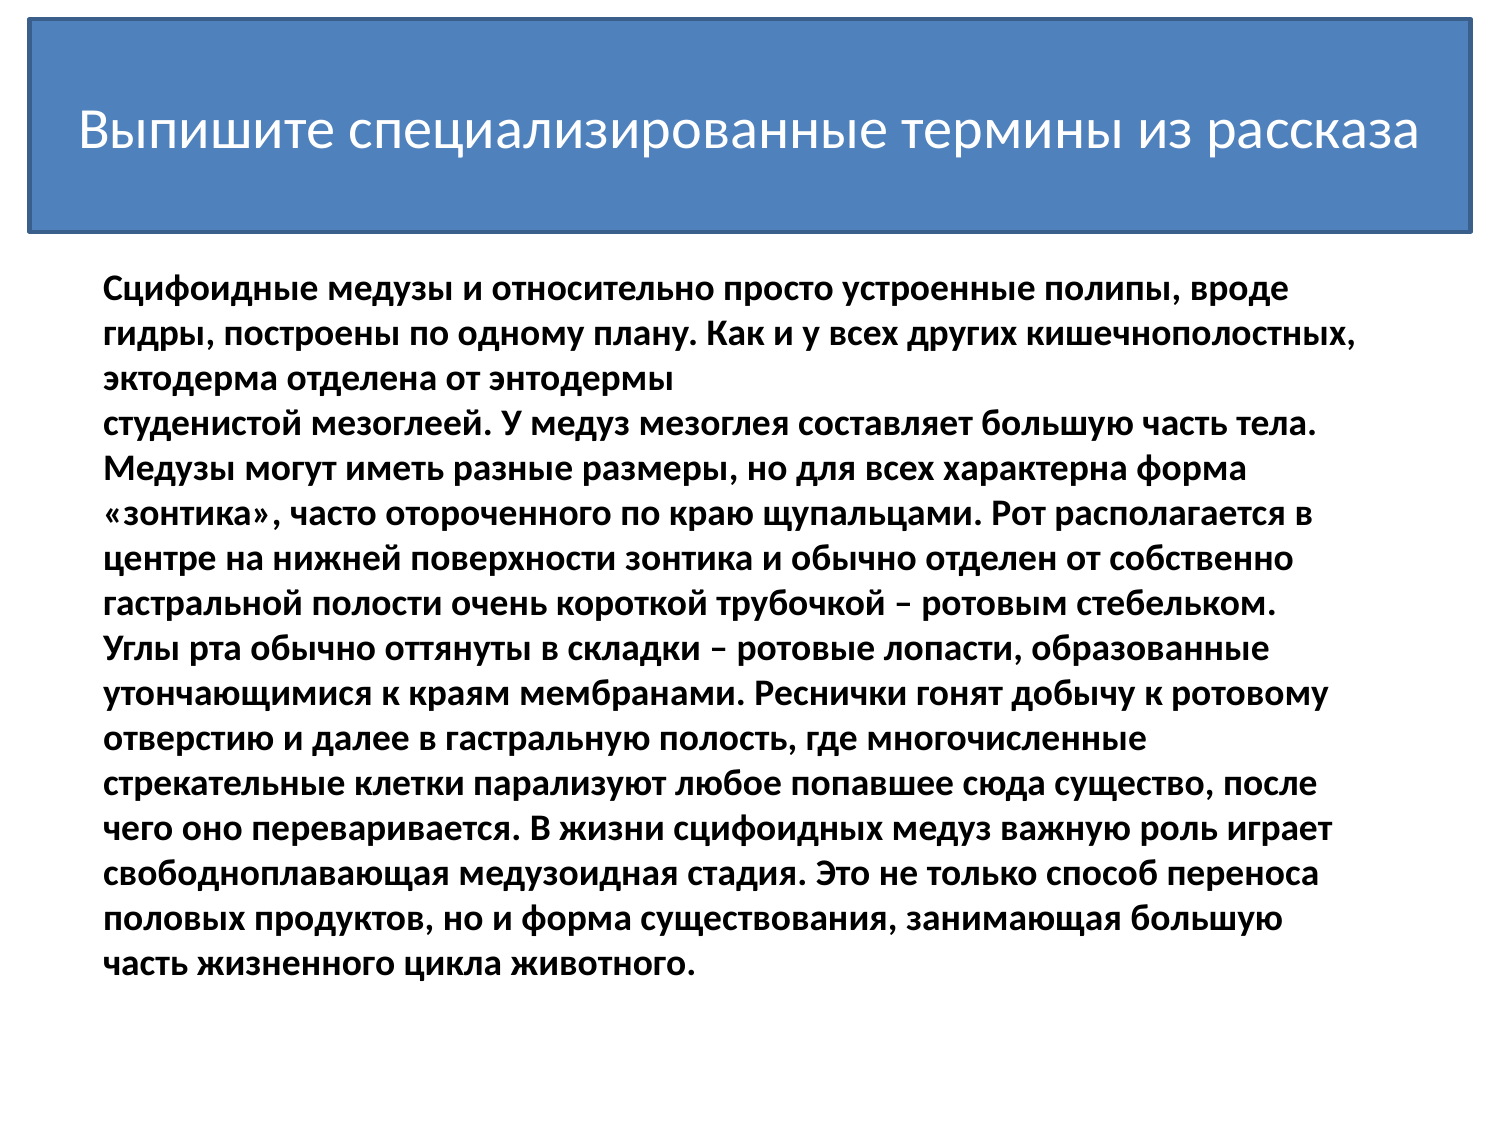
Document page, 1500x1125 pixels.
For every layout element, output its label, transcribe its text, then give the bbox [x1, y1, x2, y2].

text_box Выпишите специализированные термины из рассказа [27, 17, 1473, 234]
text_box Сцифоидные медузы и относительно просто устроенные полипы, вроде гидры, построены по одному плану. Как и у всех других кишечнополостных, эктодерма отделена от энтодермы студенистой мезоглеей. У медуз мезоглея составляет большую часть тела. Медузы могут иметь разные размеры, но для всех характерна форма «зонтика», часто отороченного по краю щупальцами. Рот располагается в центре на нижней поверхности зонтика и обычно отделен от собственно гастральной полости очень короткой трубочкой – ротовым стебельком. Углы рта обычно оттянуты в складки – ротовые лопасти, образованные утончающимися к краям мембранами. Реснички гонят добычу к ротовому отверстию и далее в гастральную полость, где многочисленные стрекательные клетки парализуют любое попавшее сюда существо, после чего оно переваривается. В жизни сцифоидных медуз важную роль играет свободноплавающая медузоидная стадия. Это не только способ переноса половых продуктов, но и форма существования, занимающая большую часть жизненного цикла животного. [88, 255, 1376, 1036]
